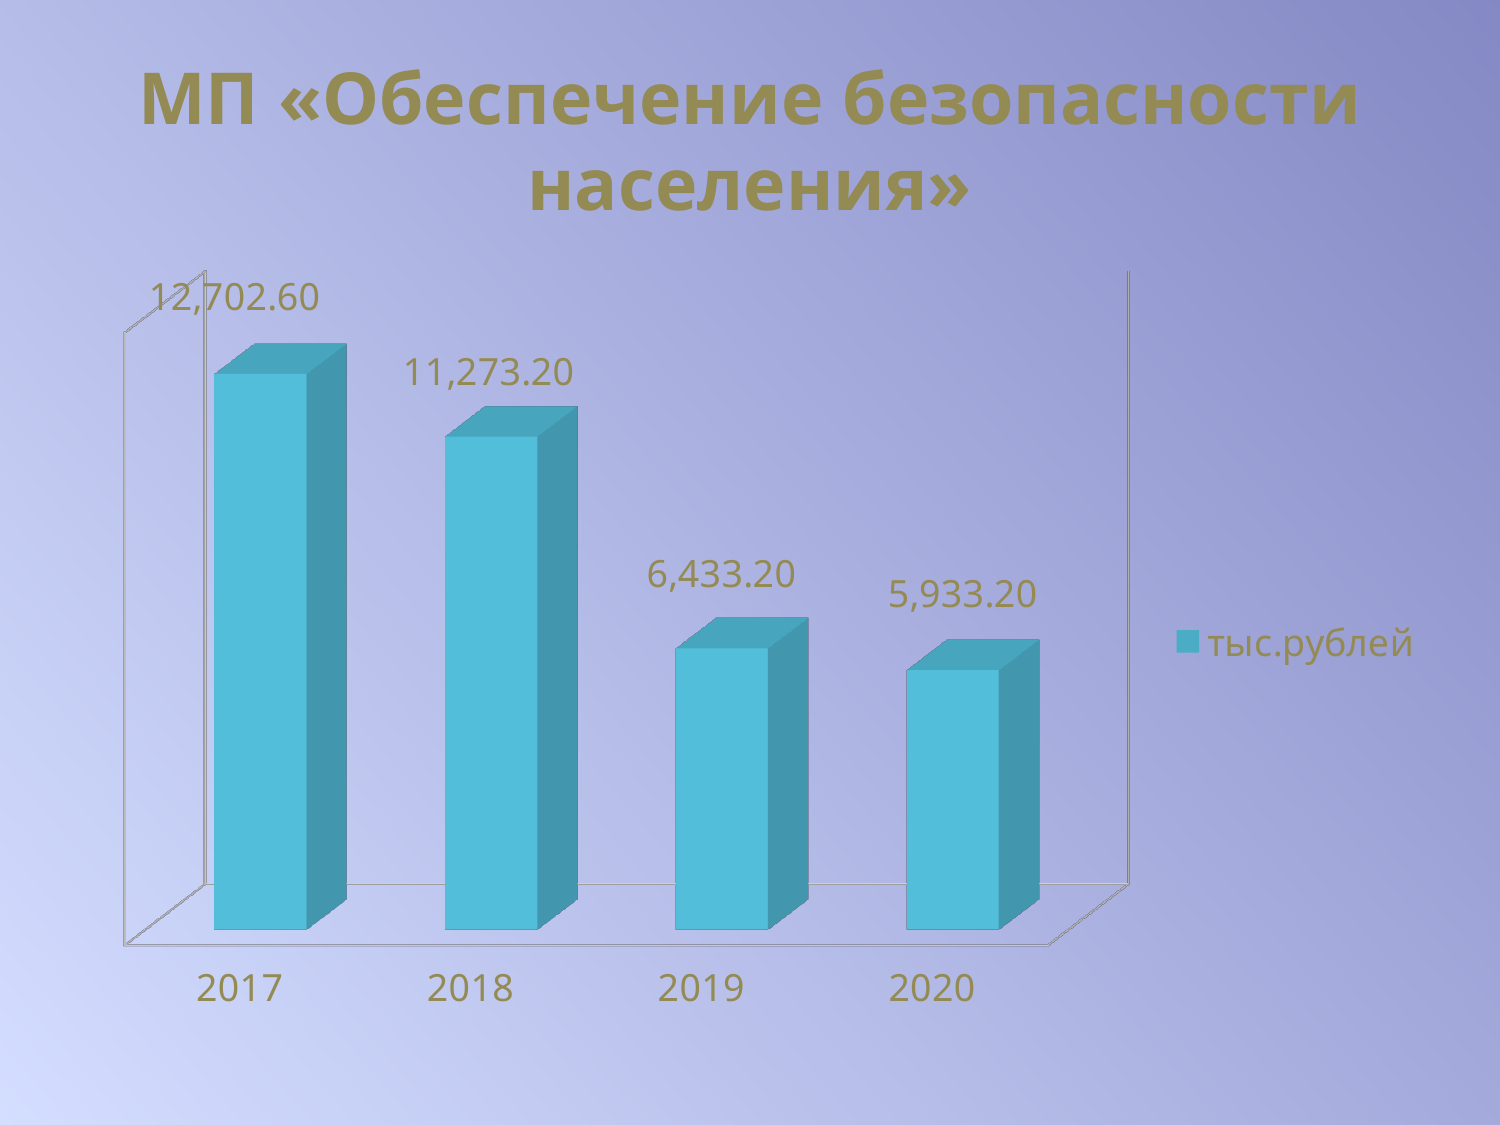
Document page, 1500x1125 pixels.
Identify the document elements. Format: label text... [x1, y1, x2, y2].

chart [88, 255, 1439, 1028]
title МП «Обеспечение безопасности населения» [75, 45, 1425, 233]
